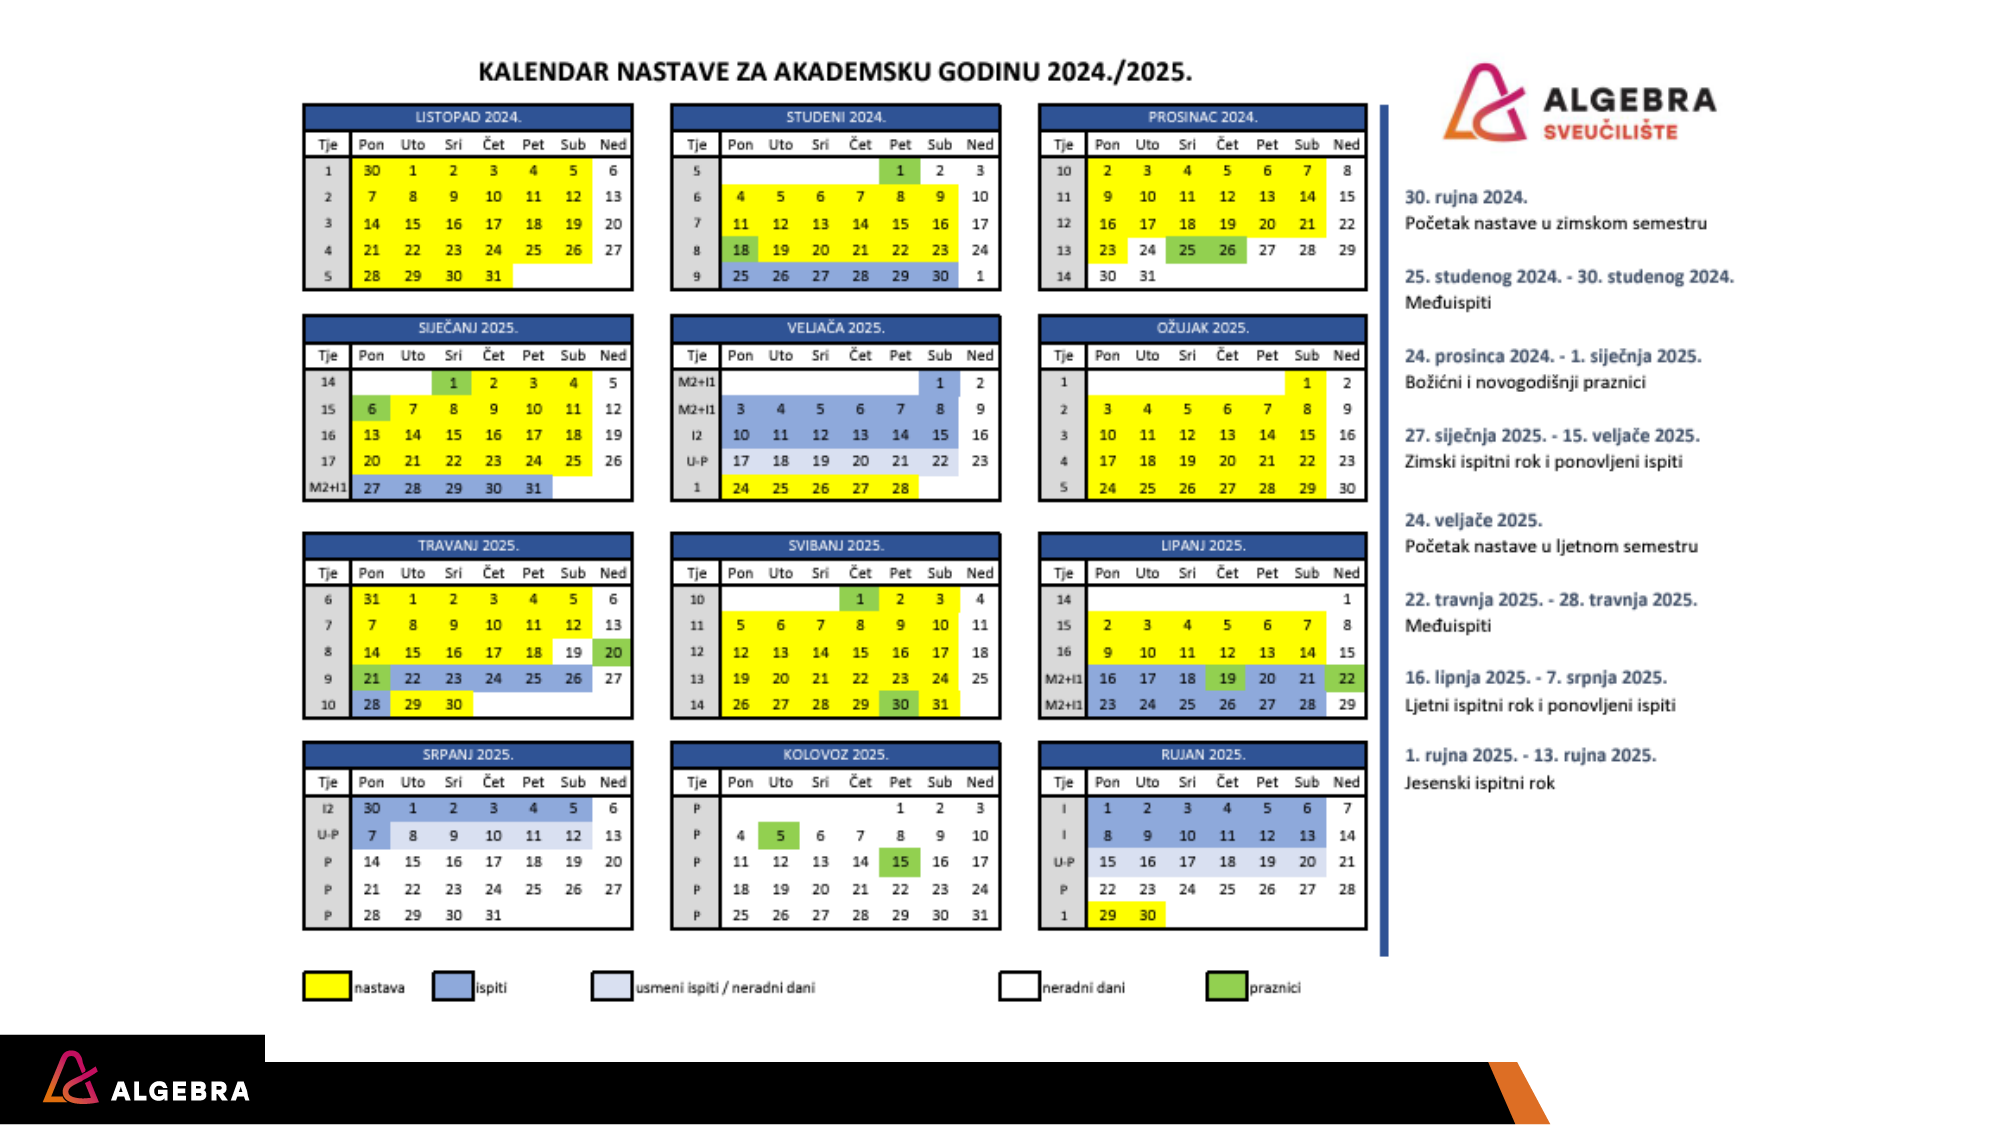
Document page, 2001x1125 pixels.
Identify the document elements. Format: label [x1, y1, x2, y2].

list [265, 0, 1820, 1062]
picture [0, 1034, 1733, 1125]
